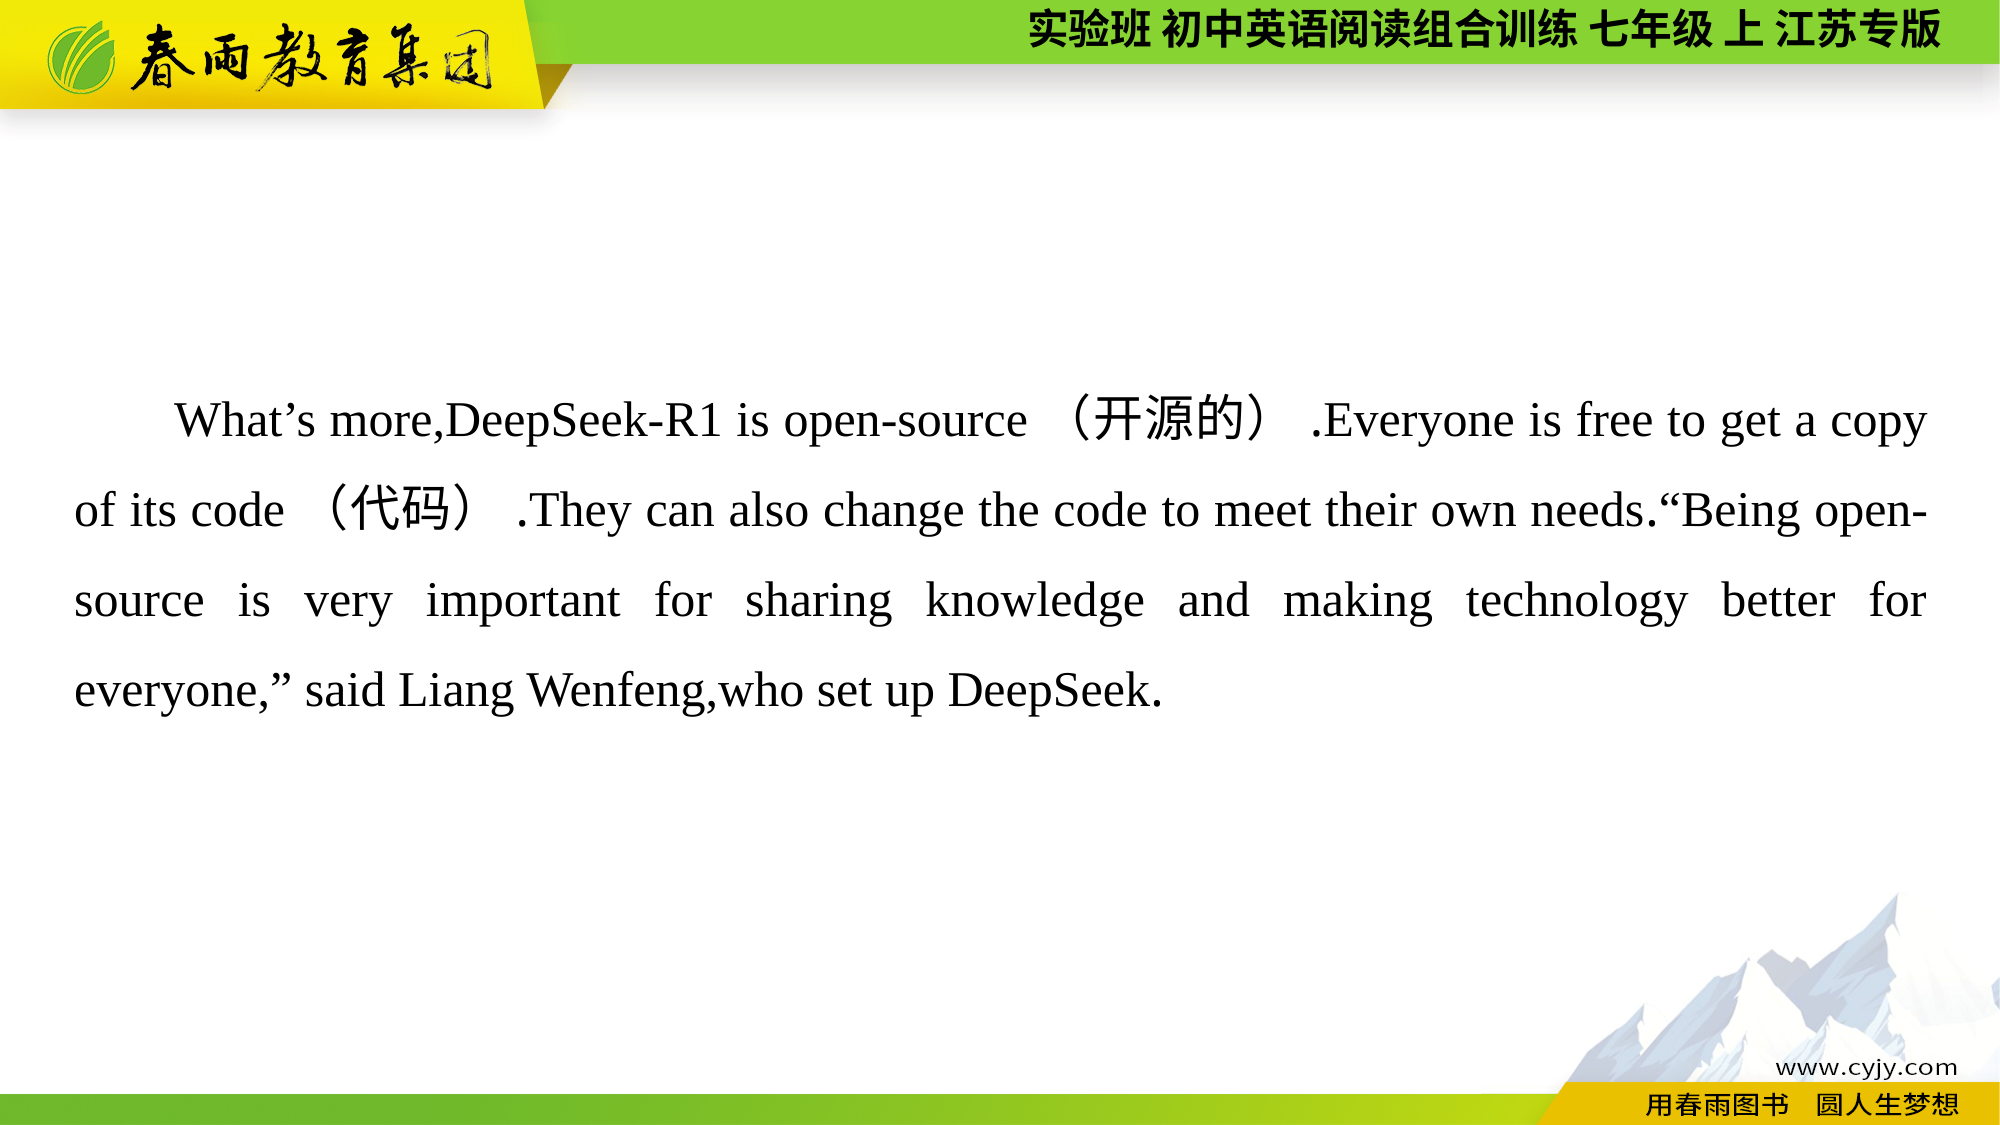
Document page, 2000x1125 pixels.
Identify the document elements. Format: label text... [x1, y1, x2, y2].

list What’s more,DeepSeek-R1 is open-source（开源的）.Everyone is free to get a copy of its code（代码）.They can also change the code to meet their own needs.“Being open-source is very important for sharing knowledge and making technology better for everyone,” said Liang Wenfeng,who set up DeepSeek. [59, 348, 1944, 716]
picture [0, 0, 2000, 1125]
